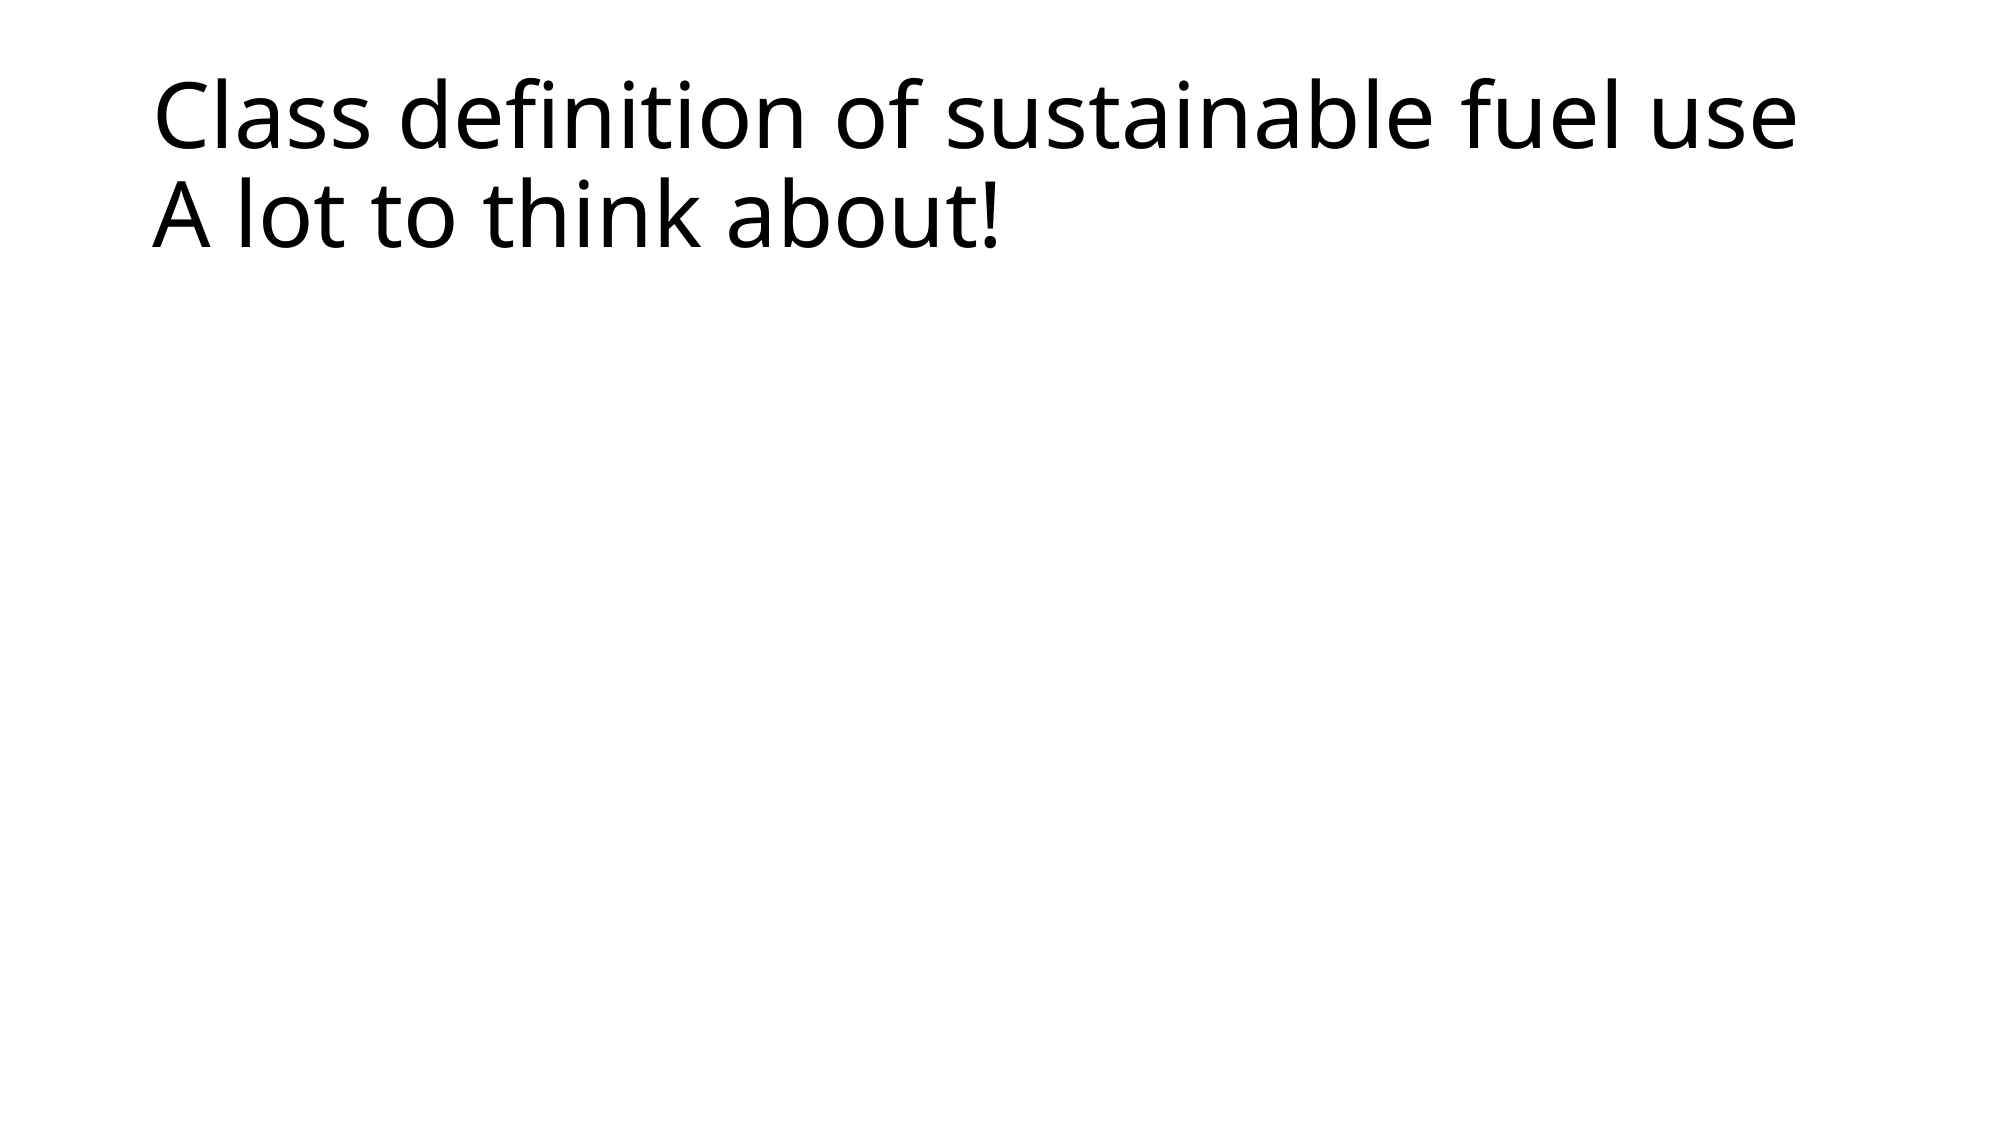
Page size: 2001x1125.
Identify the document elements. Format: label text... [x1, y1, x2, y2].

title Class definition of sustainable fuel use A lot to think about! [137, 59, 1863, 278]
